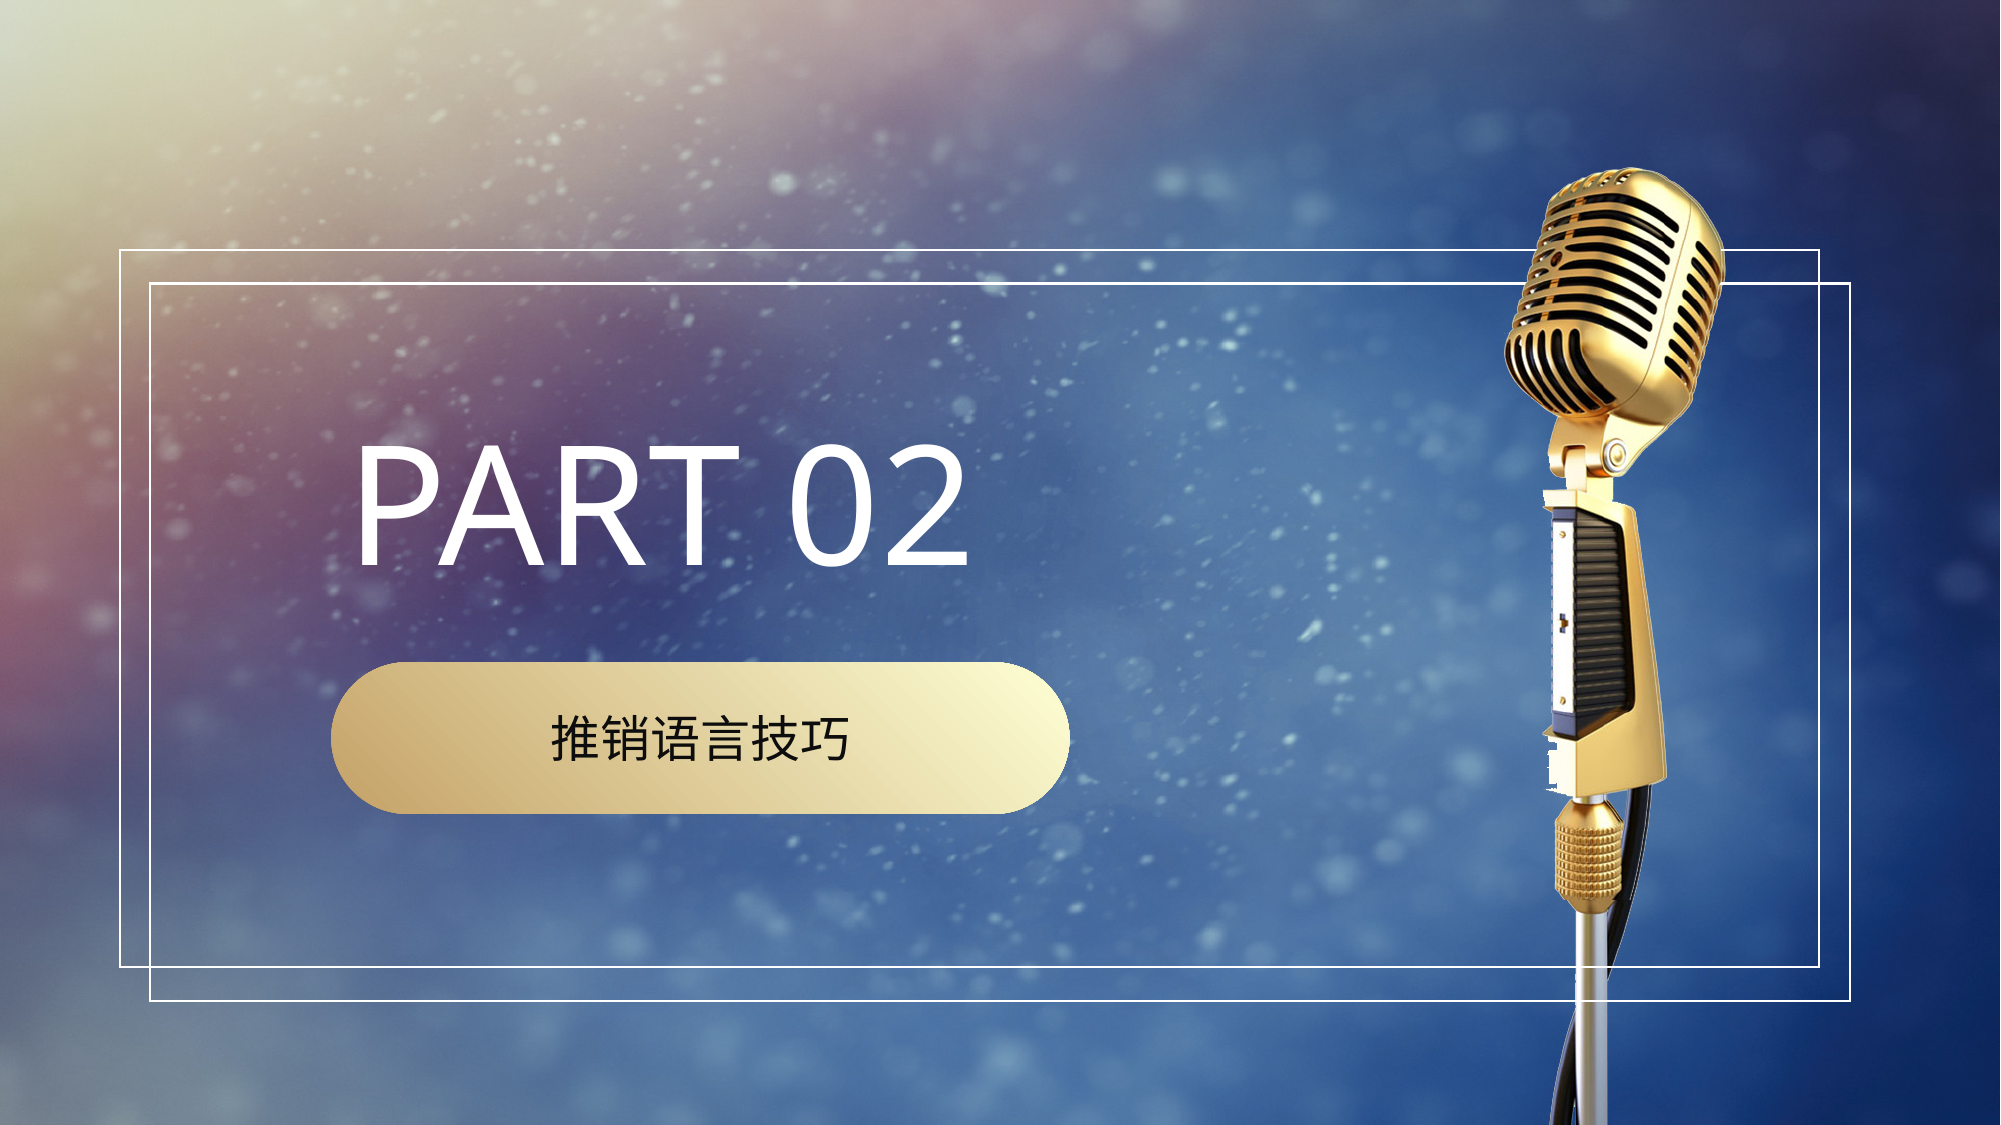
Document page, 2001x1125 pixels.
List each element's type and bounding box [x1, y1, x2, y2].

text_box [149, 968, 1181, 1002]
picture [0, 0, 2000, 1125]
text_box [119, 249, 1181, 968]
